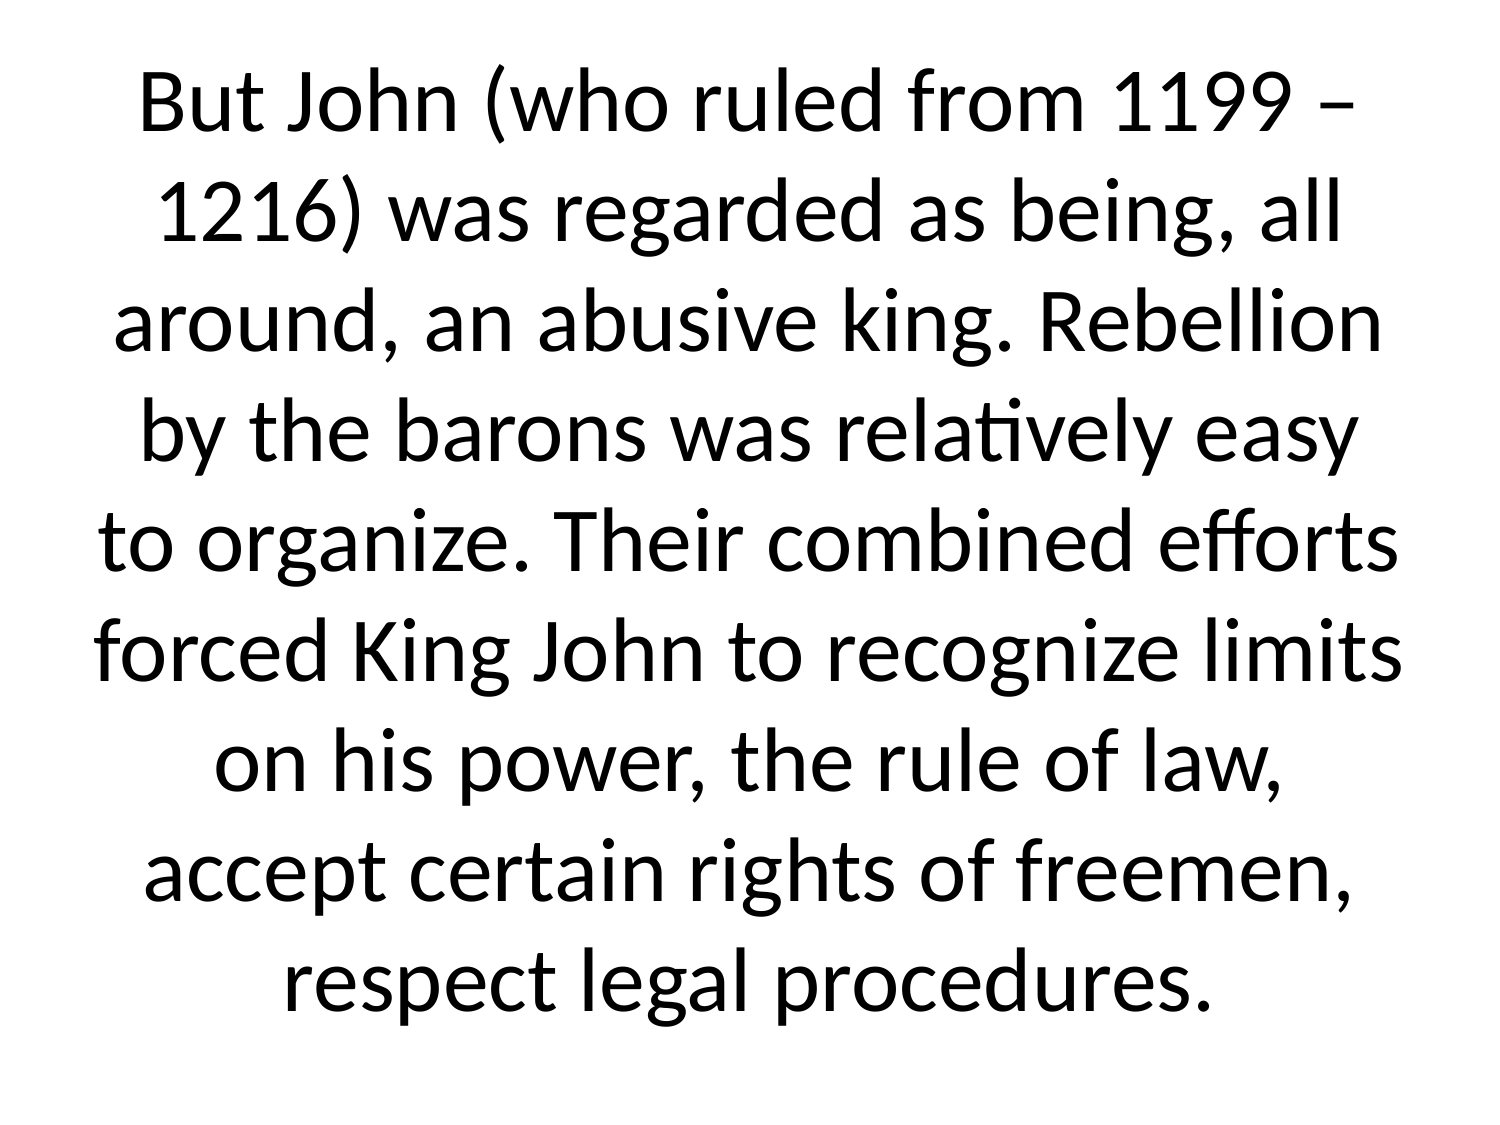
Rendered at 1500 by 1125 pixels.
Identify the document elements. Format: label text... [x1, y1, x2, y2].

title But John (who ruled from 1199 – 1216) was regarded as being, all around, an abusive king. Rebellion by the barons was relatively easy to organize. Their combined efforts forced King John to recognize limits on his power, the rule of law, accept certain rights of freemen, respect legal procedures. [74, 44, 1426, 1026]
